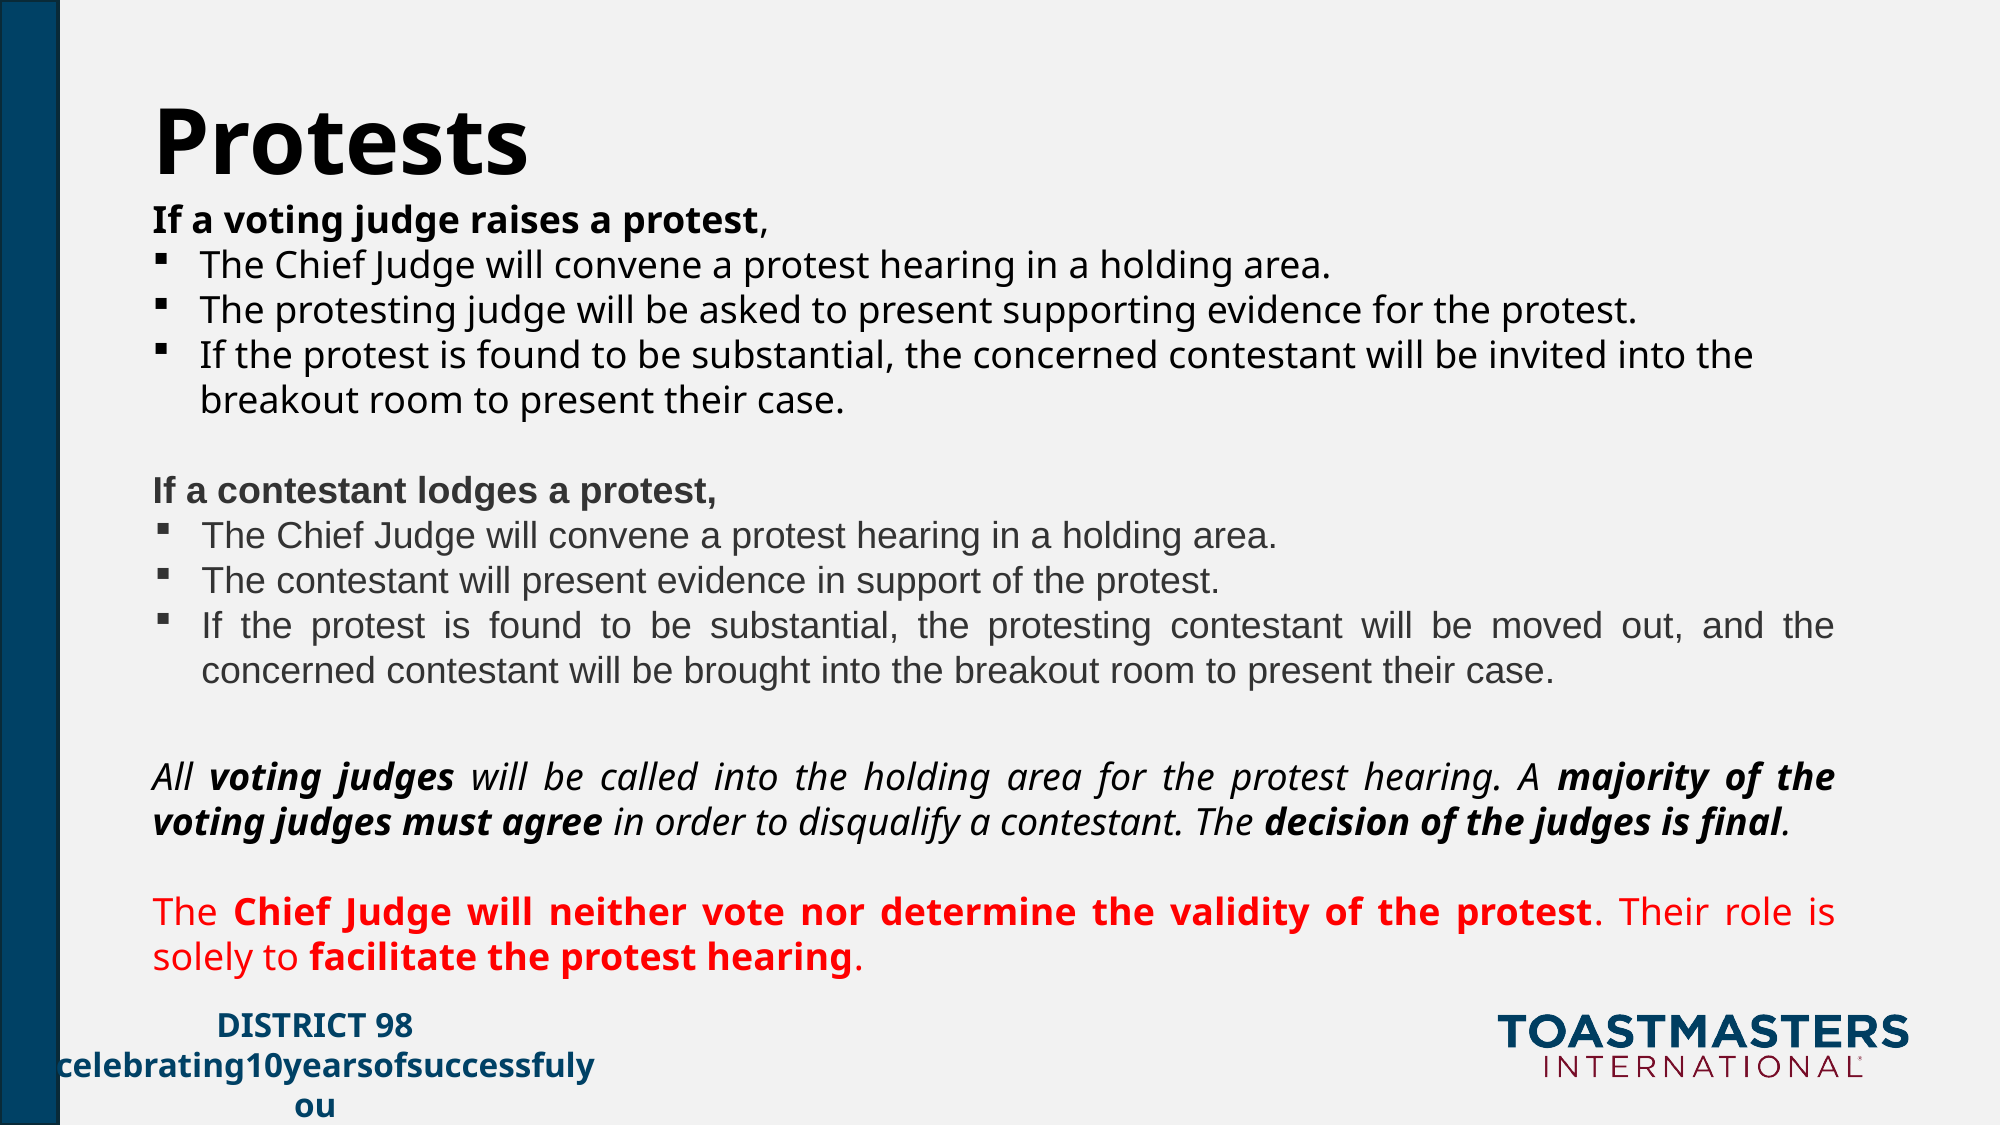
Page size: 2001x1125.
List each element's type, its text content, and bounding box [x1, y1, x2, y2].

title Protests [137, 59, 1944, 229]
text_box [0, 0, 60, 1125]
text_box DISTRICT 98 #celebrating10yearsofsuccessfulyou [10, 996, 620, 1125]
picture [1383, 631, 2000, 1125]
text_box If a voting judge raises a protest, The Chief Judge will convene a protest hearing in a holding area. The protesting judge will be asked to present supporting evidence for the protest. If the protest is found to be substantial, the concerned contestant will be invited into the breakout room to present their case. If a contestant lodges a protest, The Chief Judge will convene a protest hearing in a holding area. The contestant will present evidence in support of the protest. If the protest is found to be substantial, the protesting contestant will be moved out, and the concerned contestant will be brought into the breakout room to present their case. All voting judges will be called into the holding area for the protest hearing. A majority of the voting judges must agree in order to disqualify a contestant. The decision of the judges is final. The Chief Judge will neither vote nor determine the validity of the protest. Their role is solely to facilitate the protest hearing. [152, 182, 1874, 978]
